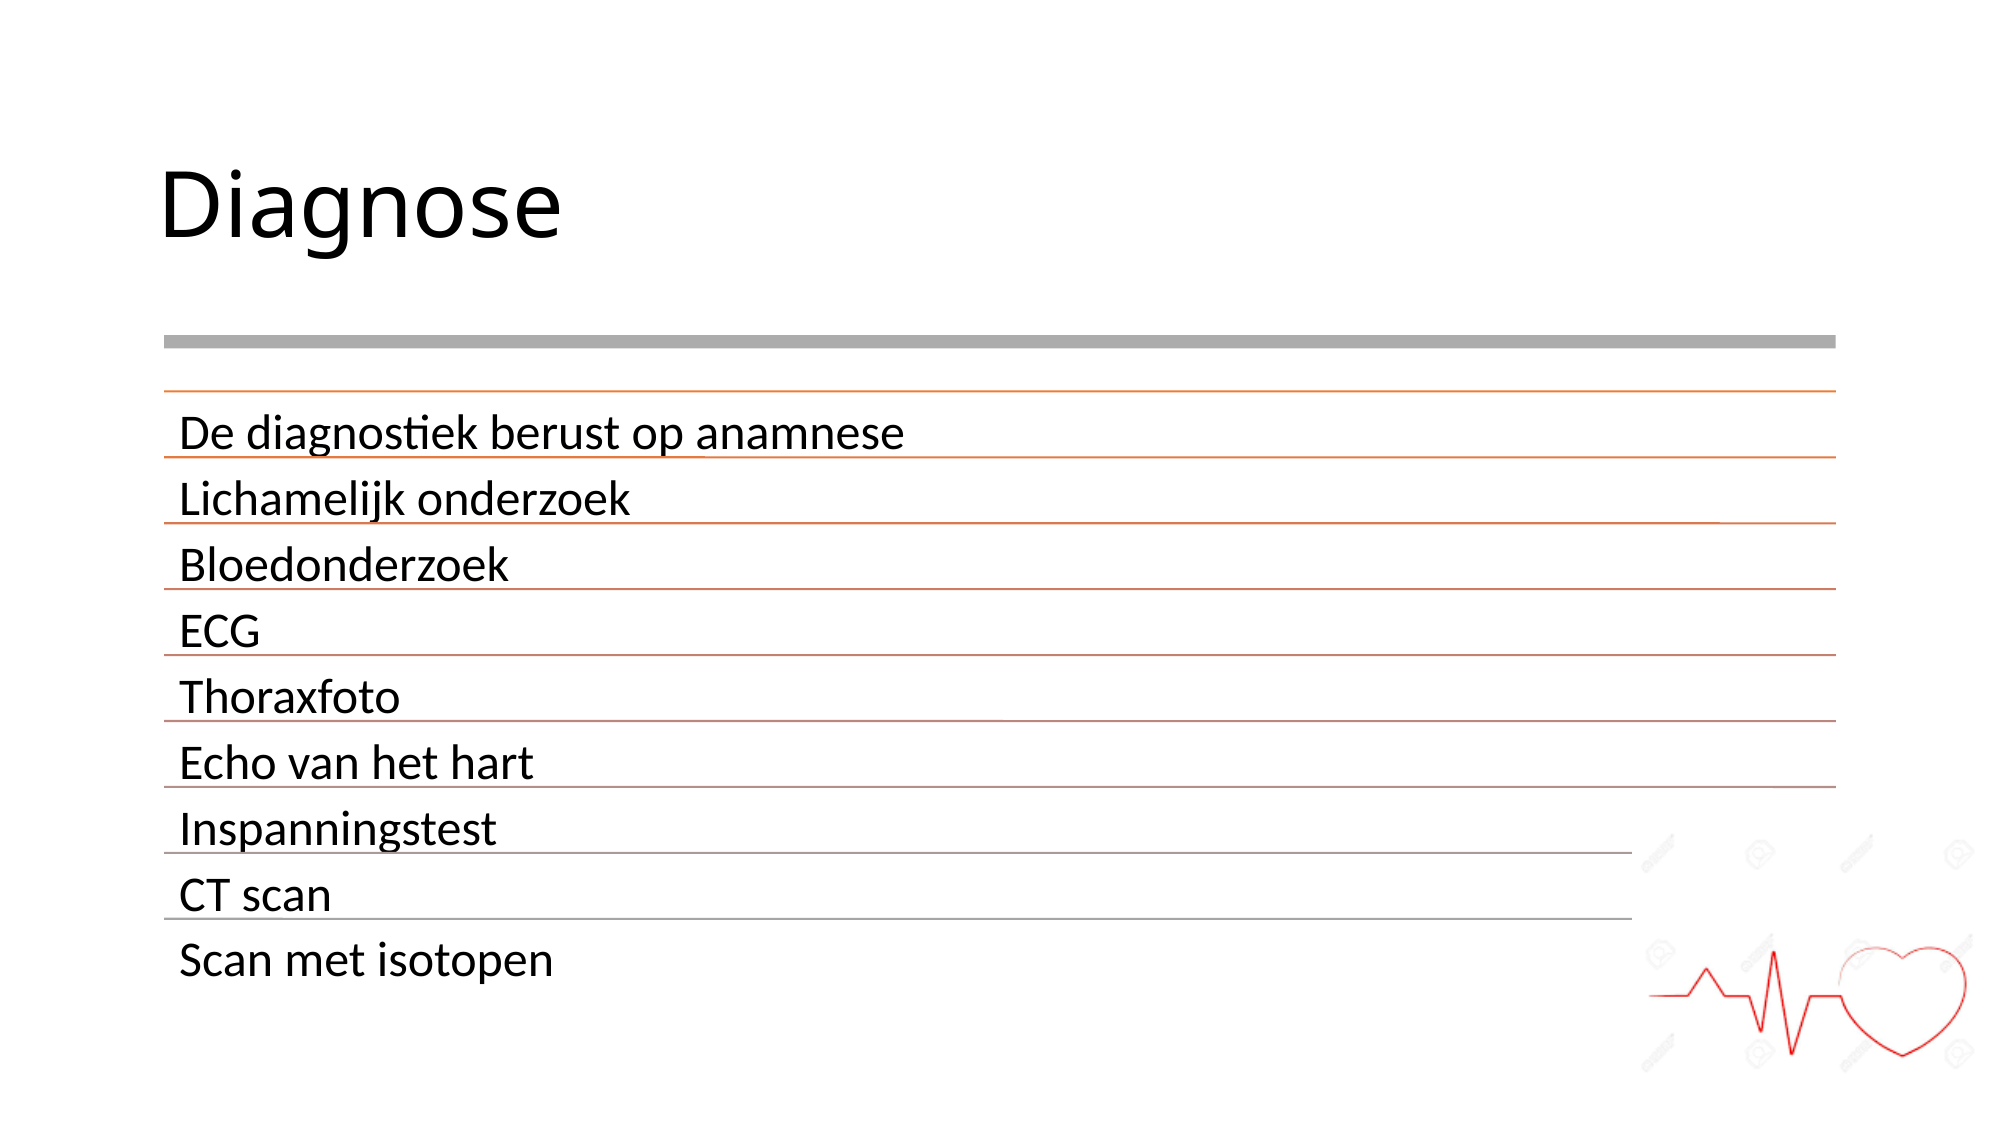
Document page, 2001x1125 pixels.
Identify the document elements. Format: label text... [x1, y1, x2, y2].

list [164, 391, 1836, 985]
title Diagnose [142, 99, 1858, 317]
text_box [163, 334, 1837, 349]
picture [1632, 826, 1984, 1125]
